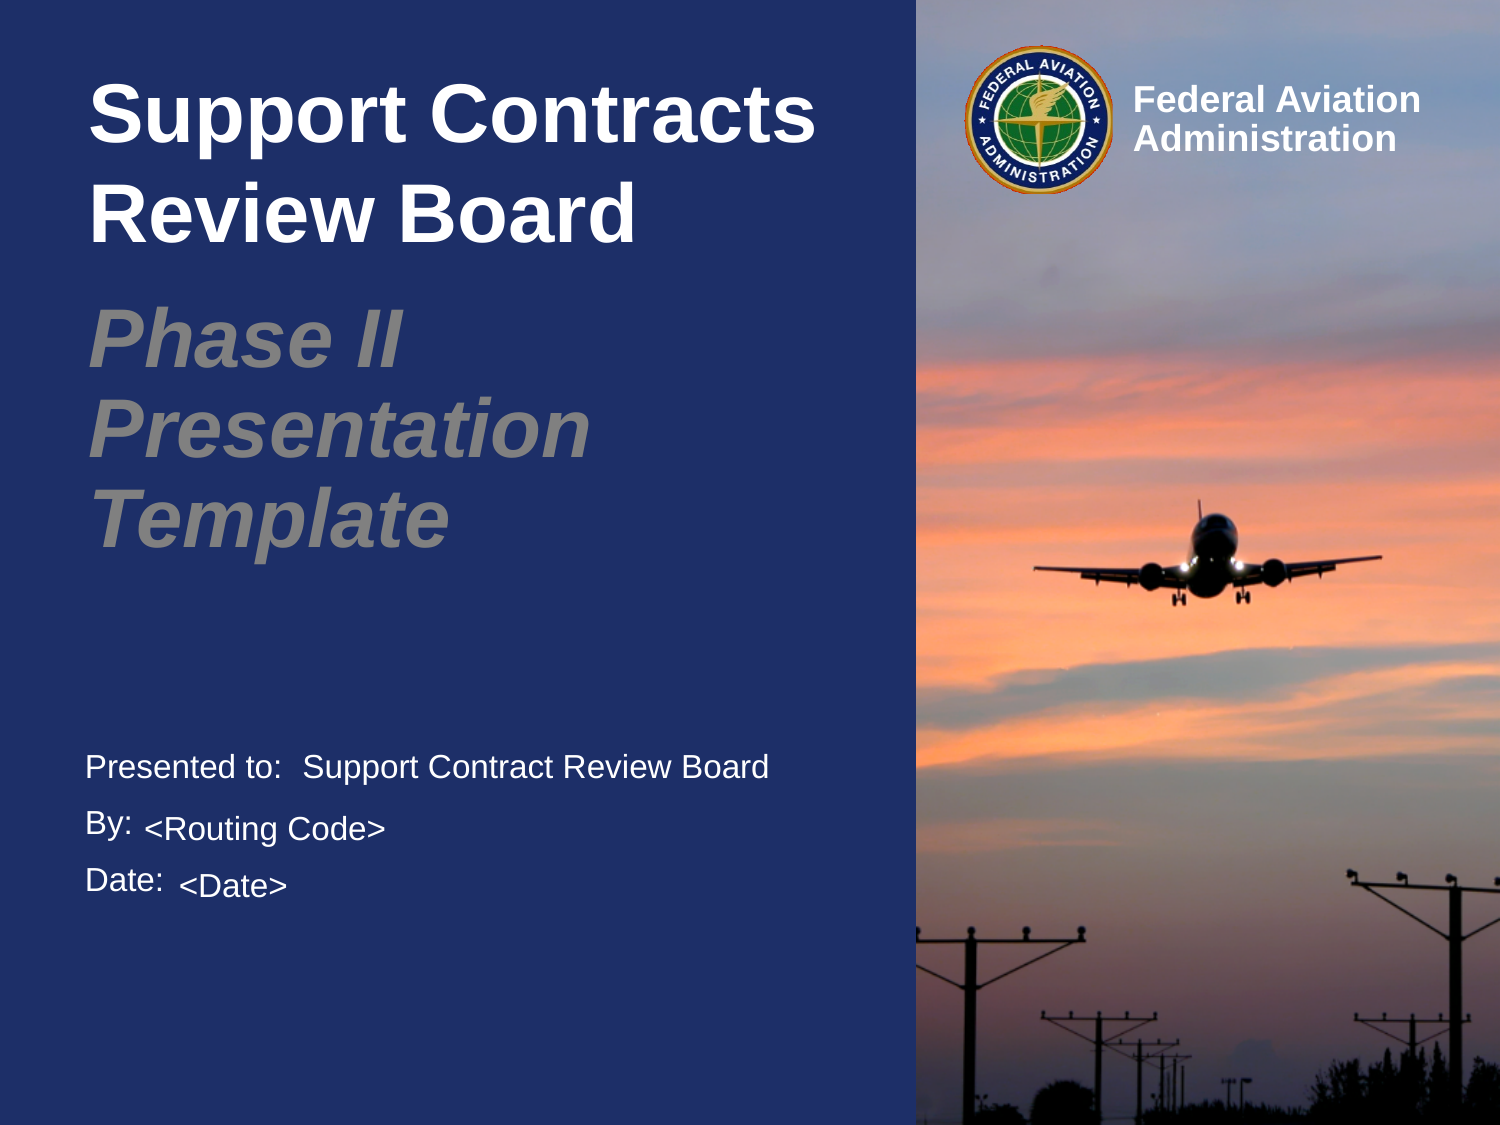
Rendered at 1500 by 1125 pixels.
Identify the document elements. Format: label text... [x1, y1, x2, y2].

text_box Support Contract Review Board [287, 737, 857, 793]
picture [916, 0, 1500, 1125]
subtitle Phase II Presentation Template [73, 287, 886, 576]
text_box <Routing Code> [129, 799, 698, 855]
title Support Contracts Review Board [73, 51, 891, 281]
text_box <Date> [163, 856, 733, 912]
